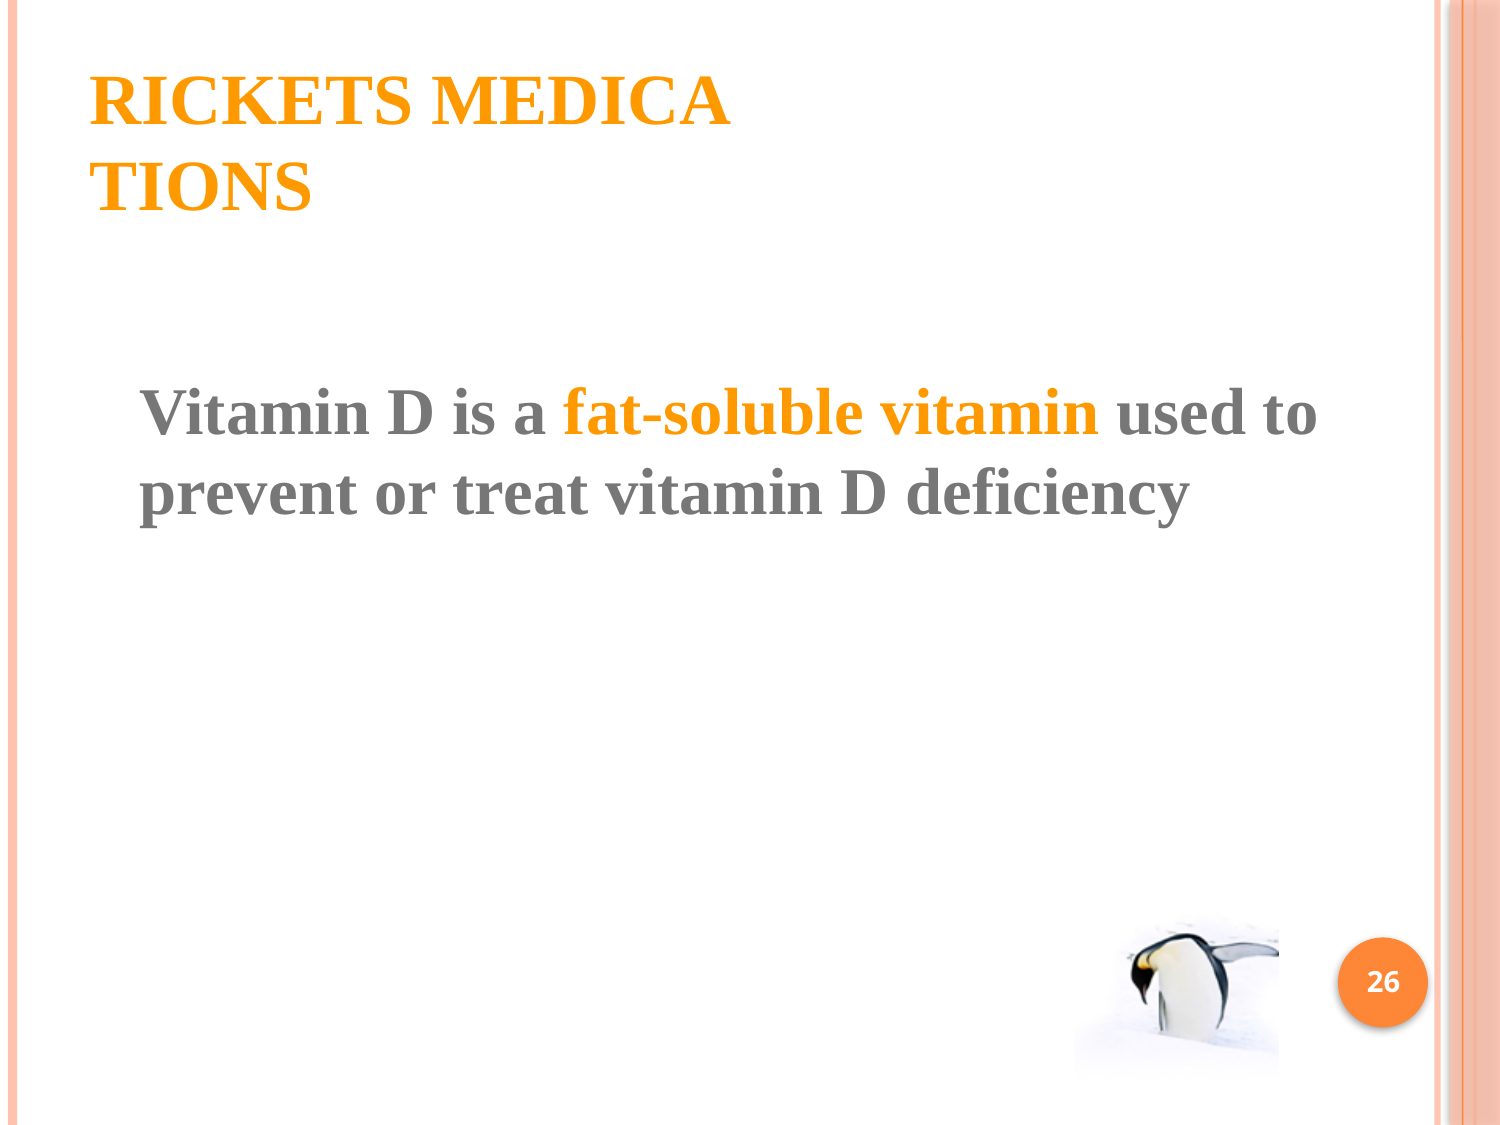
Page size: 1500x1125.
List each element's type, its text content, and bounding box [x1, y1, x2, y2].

title Rickets Medications [75, 45, 775, 233]
slide_number 26 [1333, 940, 1434, 1027]
text_box Vitamin D is a fat-soluble vitamin used to prevent or treat vitamin D deficiency [124, 360, 1400, 536]
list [1074, 899, 1279, 1099]
